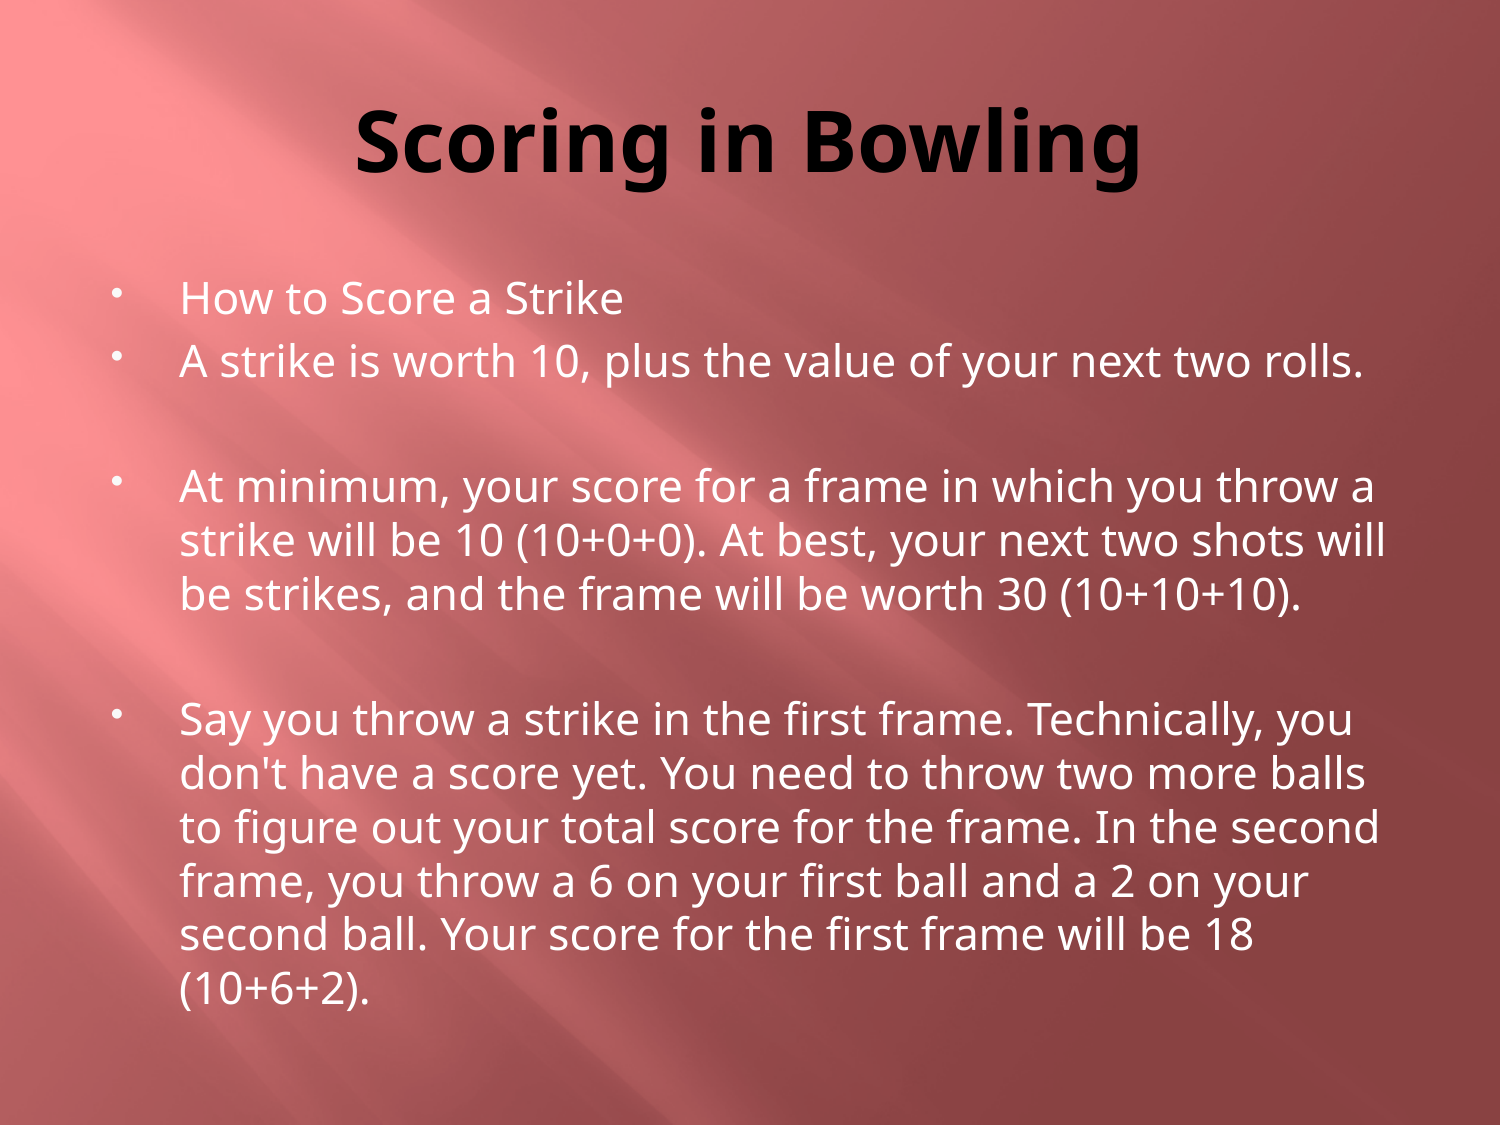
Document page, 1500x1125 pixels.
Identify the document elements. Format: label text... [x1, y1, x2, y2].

list How to Score a Strike A strike is worth 10, plus the value of your next two rolls. At minimum, your score for a frame in which you throw a strike will be 10 (10+0+0). At best, your next two shots will be strikes, and the frame will be worth 30 (10+10+10). Say you throw a strike in the first frame. Technically, you don't have a score yet. You need to throw two more balls to figure out your total score for the frame. In the second frame, you throw a 6 on your first ball and a 2 on your second ball. Your score for the first frame will be 18 (10+6+2). [75, 262, 1425, 1035]
title Scoring in Bowling [75, 45, 1425, 233]
